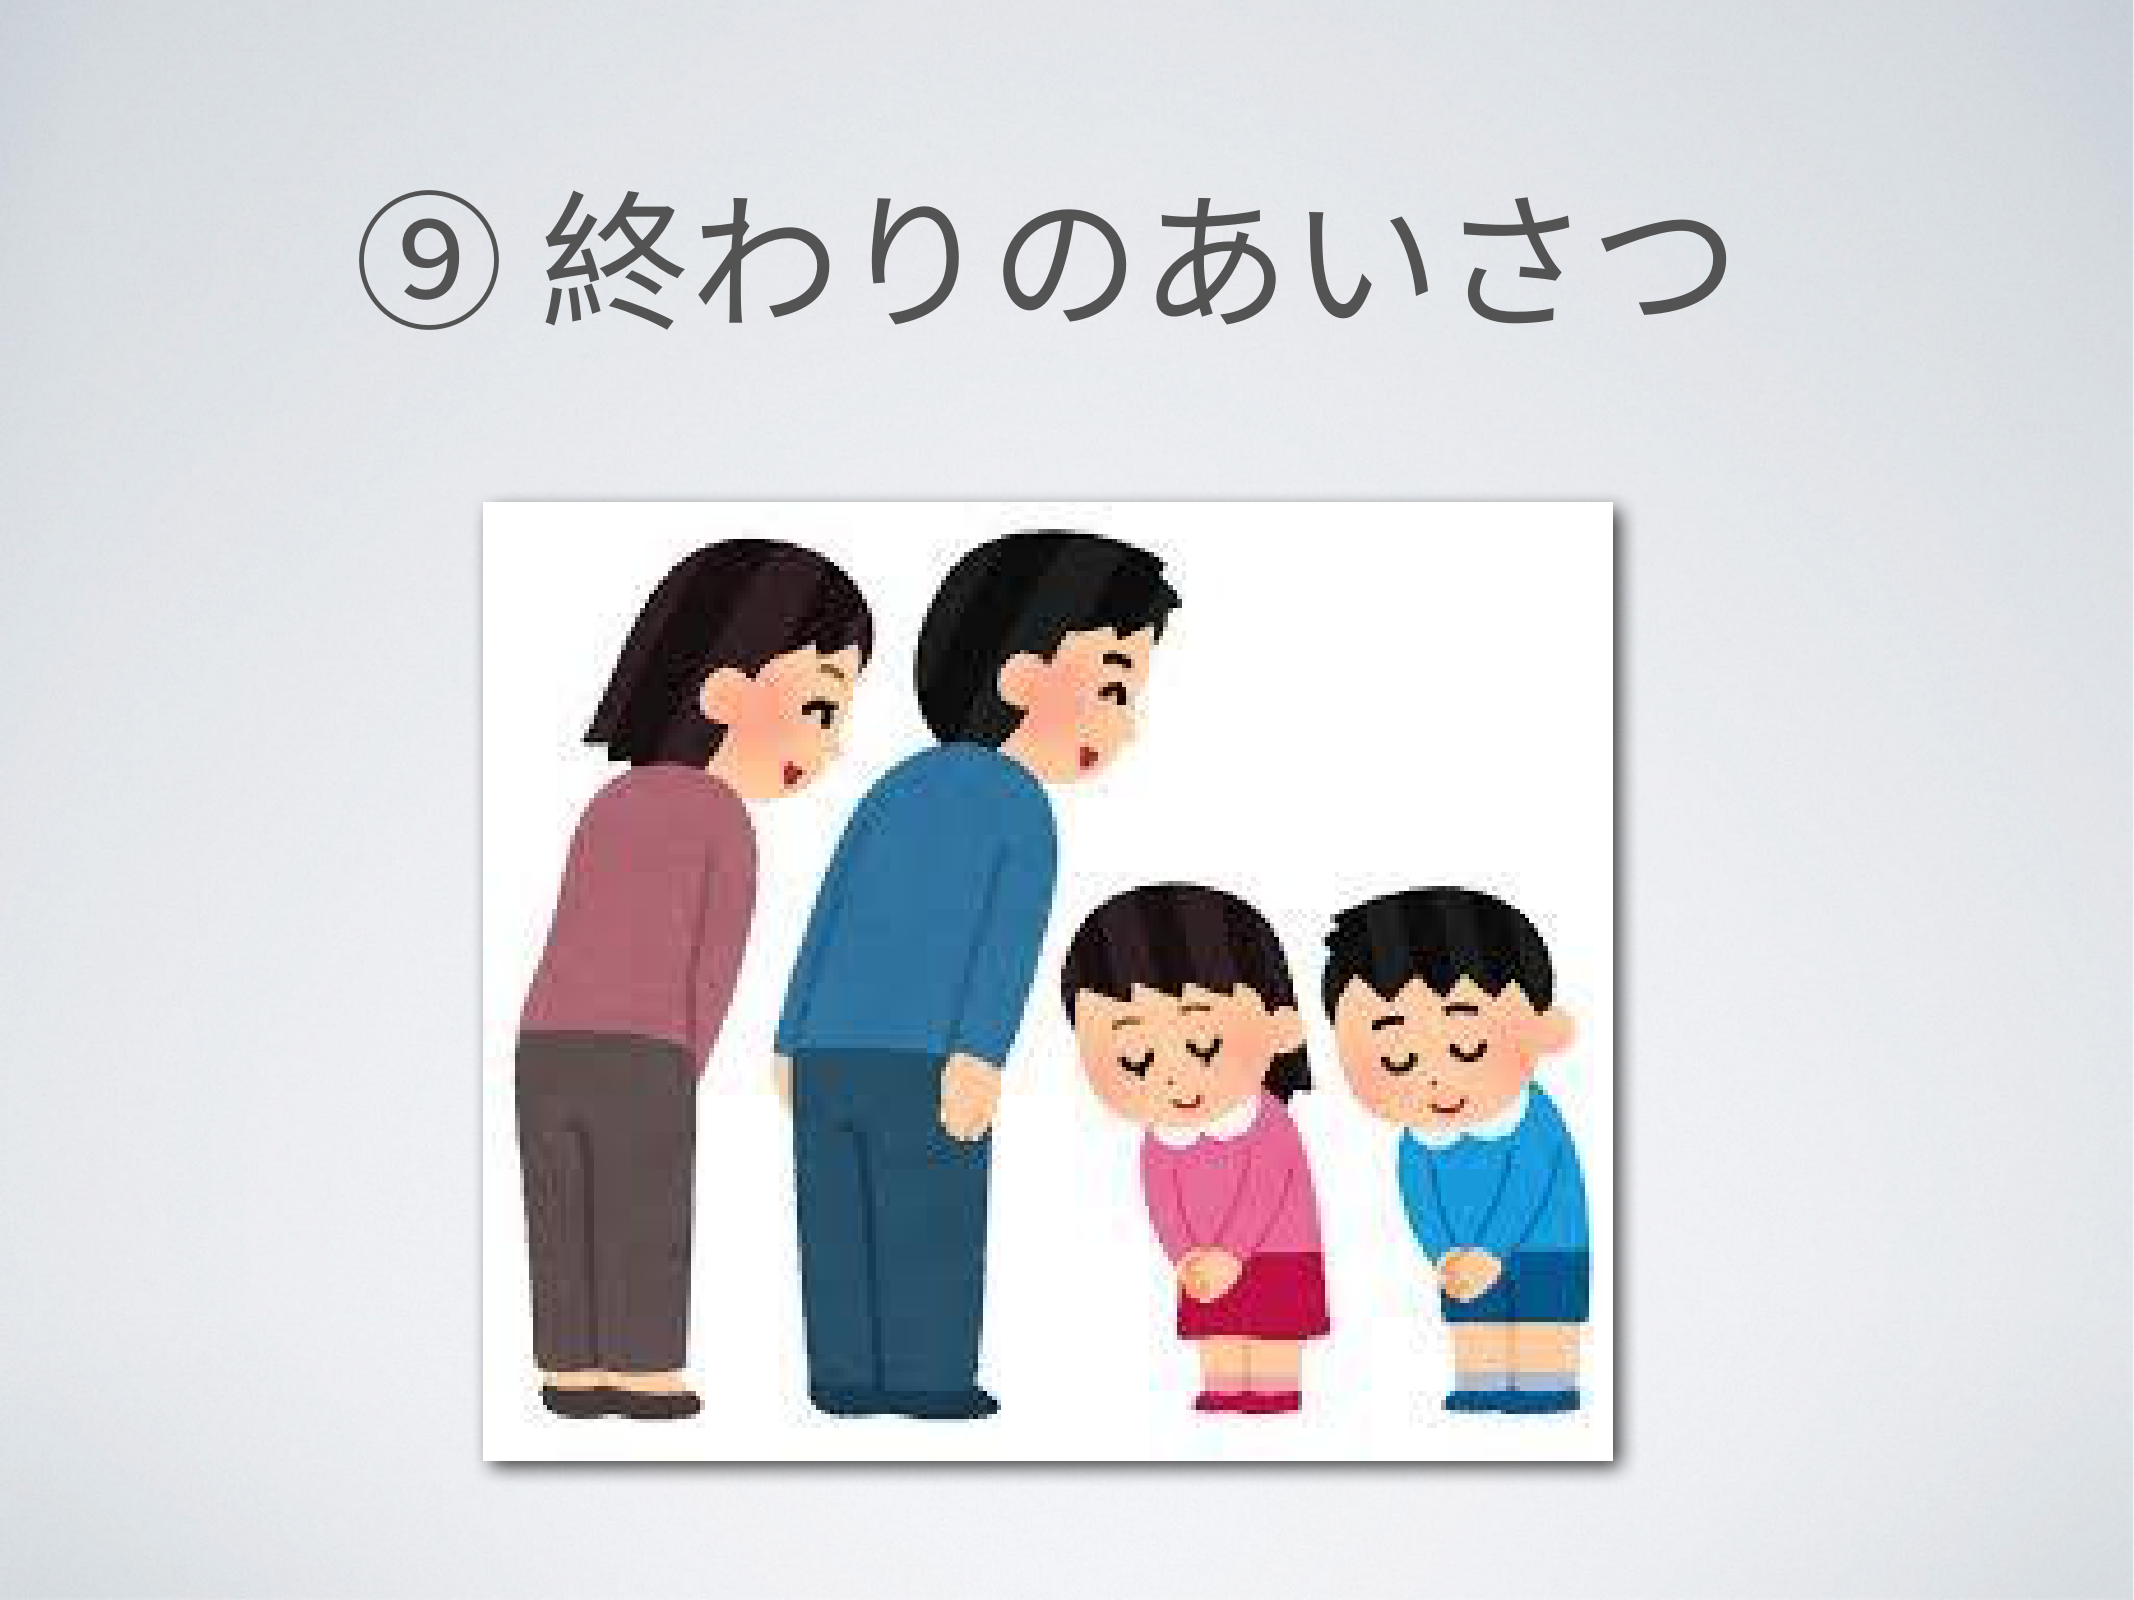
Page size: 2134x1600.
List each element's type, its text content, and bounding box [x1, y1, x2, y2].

title ⑨終わりのあいさつ [39, 0, 2057, 524]
picture [0, 0, 2134, 1600]
